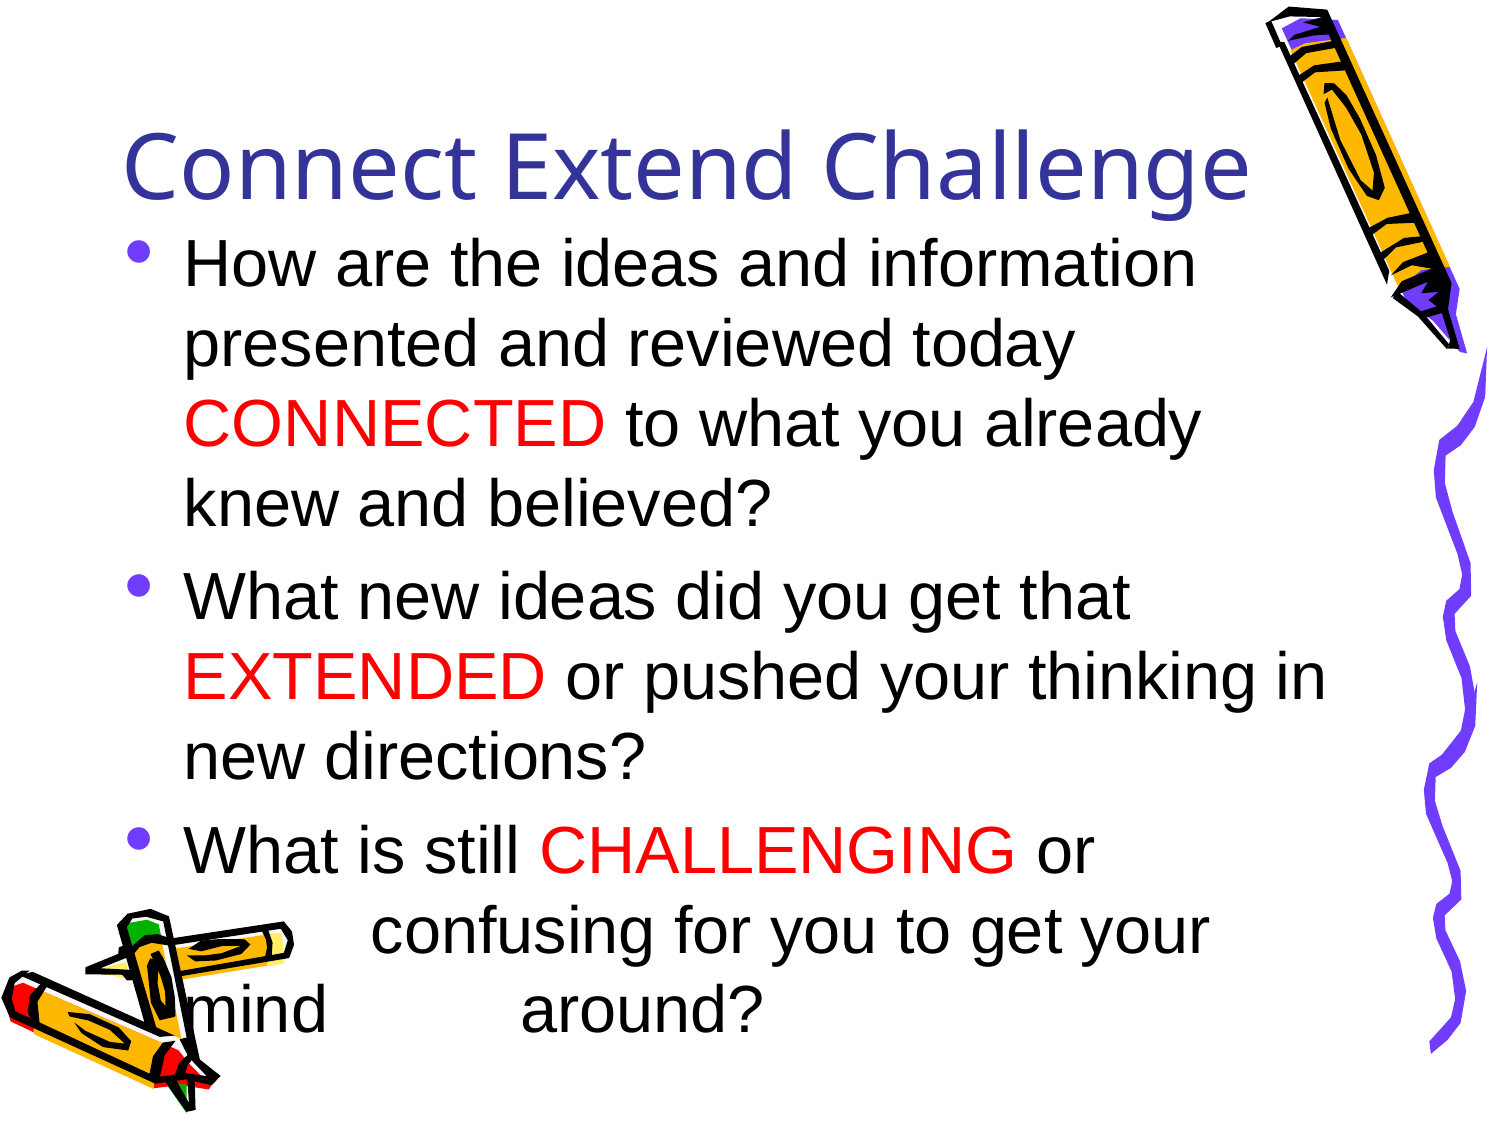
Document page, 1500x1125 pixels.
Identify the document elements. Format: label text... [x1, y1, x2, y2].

list How are the ideas and information presented and reviewed today CONNECTED to what you already knew and believed? What new ideas did you get that EXTENDED or pushed your thinking in new directions? What is still CHALLENGING or confusing for you to get your mind around? [112, 212, 1376, 1063]
title Connect Extend Challenge [87, 62, 1288, 226]
